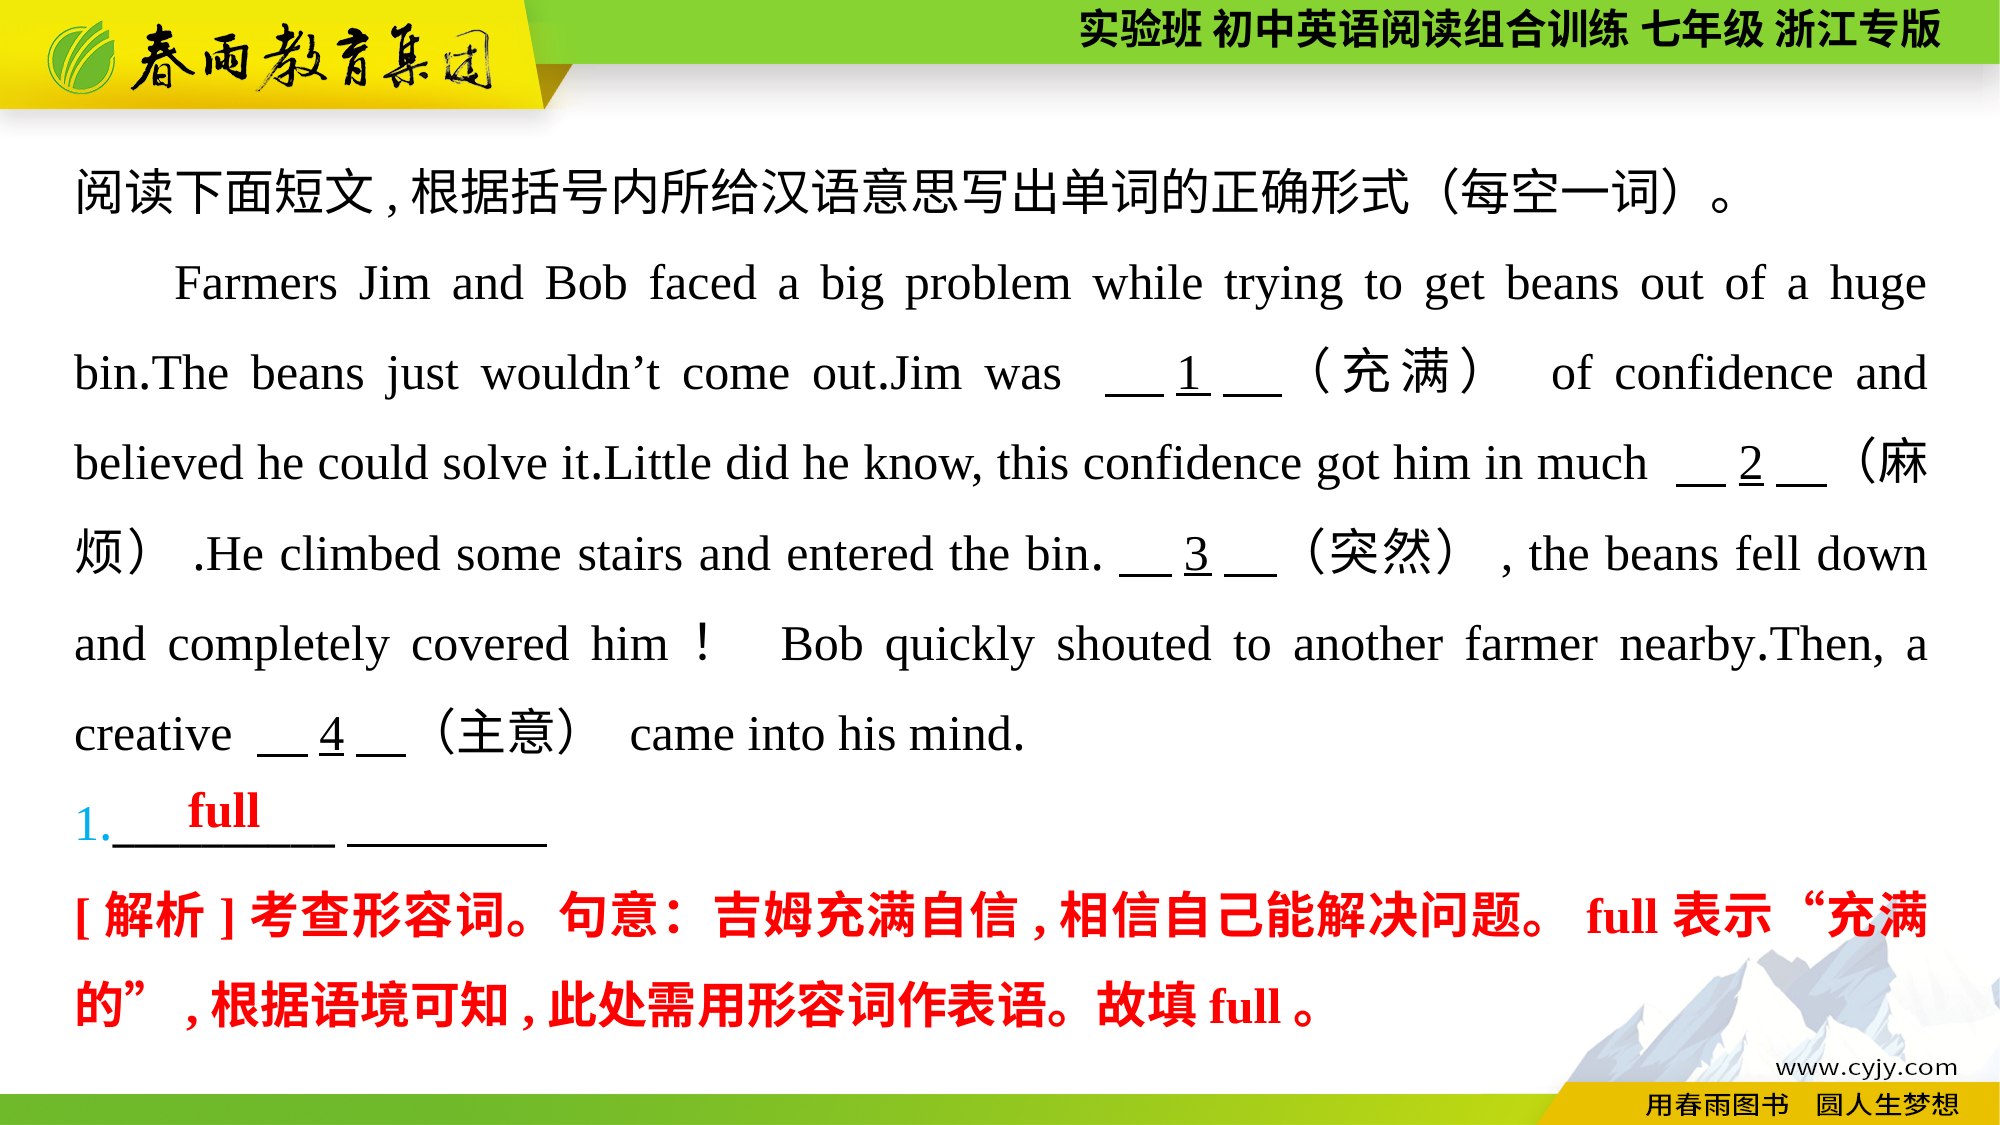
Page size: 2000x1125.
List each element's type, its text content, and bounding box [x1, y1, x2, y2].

text_box full [173, 770, 276, 845]
picture [0, 0, 2000, 1125]
list 阅读下面短文,根据括号内所给汉语意思写出单词的正确形式（每空一词）。 Farmers Jim and Bob faced a big problem while trying to get beans out of a huge bin.The beans just wouldn’t come out.Jim was 1 （充满） of confidence and believed he could solve it.Little did he know, this confidence got him in much 2 （麻烦）.He climbed some stairs and entered the bin. 3 （突然）, the beans fell down and completely covered him！ Bob quickly shouted to another farmer nearby.Then, a creative 4 （主意） came into his mind. 1.__________ [59, 122, 1944, 845]
text_box [解析]考查形容词。句意：吉姆充满自信,相信自己能解决问题。full表示“充满的”,根据语境可知,此处需用形容词作表语。故填full。 [59, 845, 1944, 1041]
